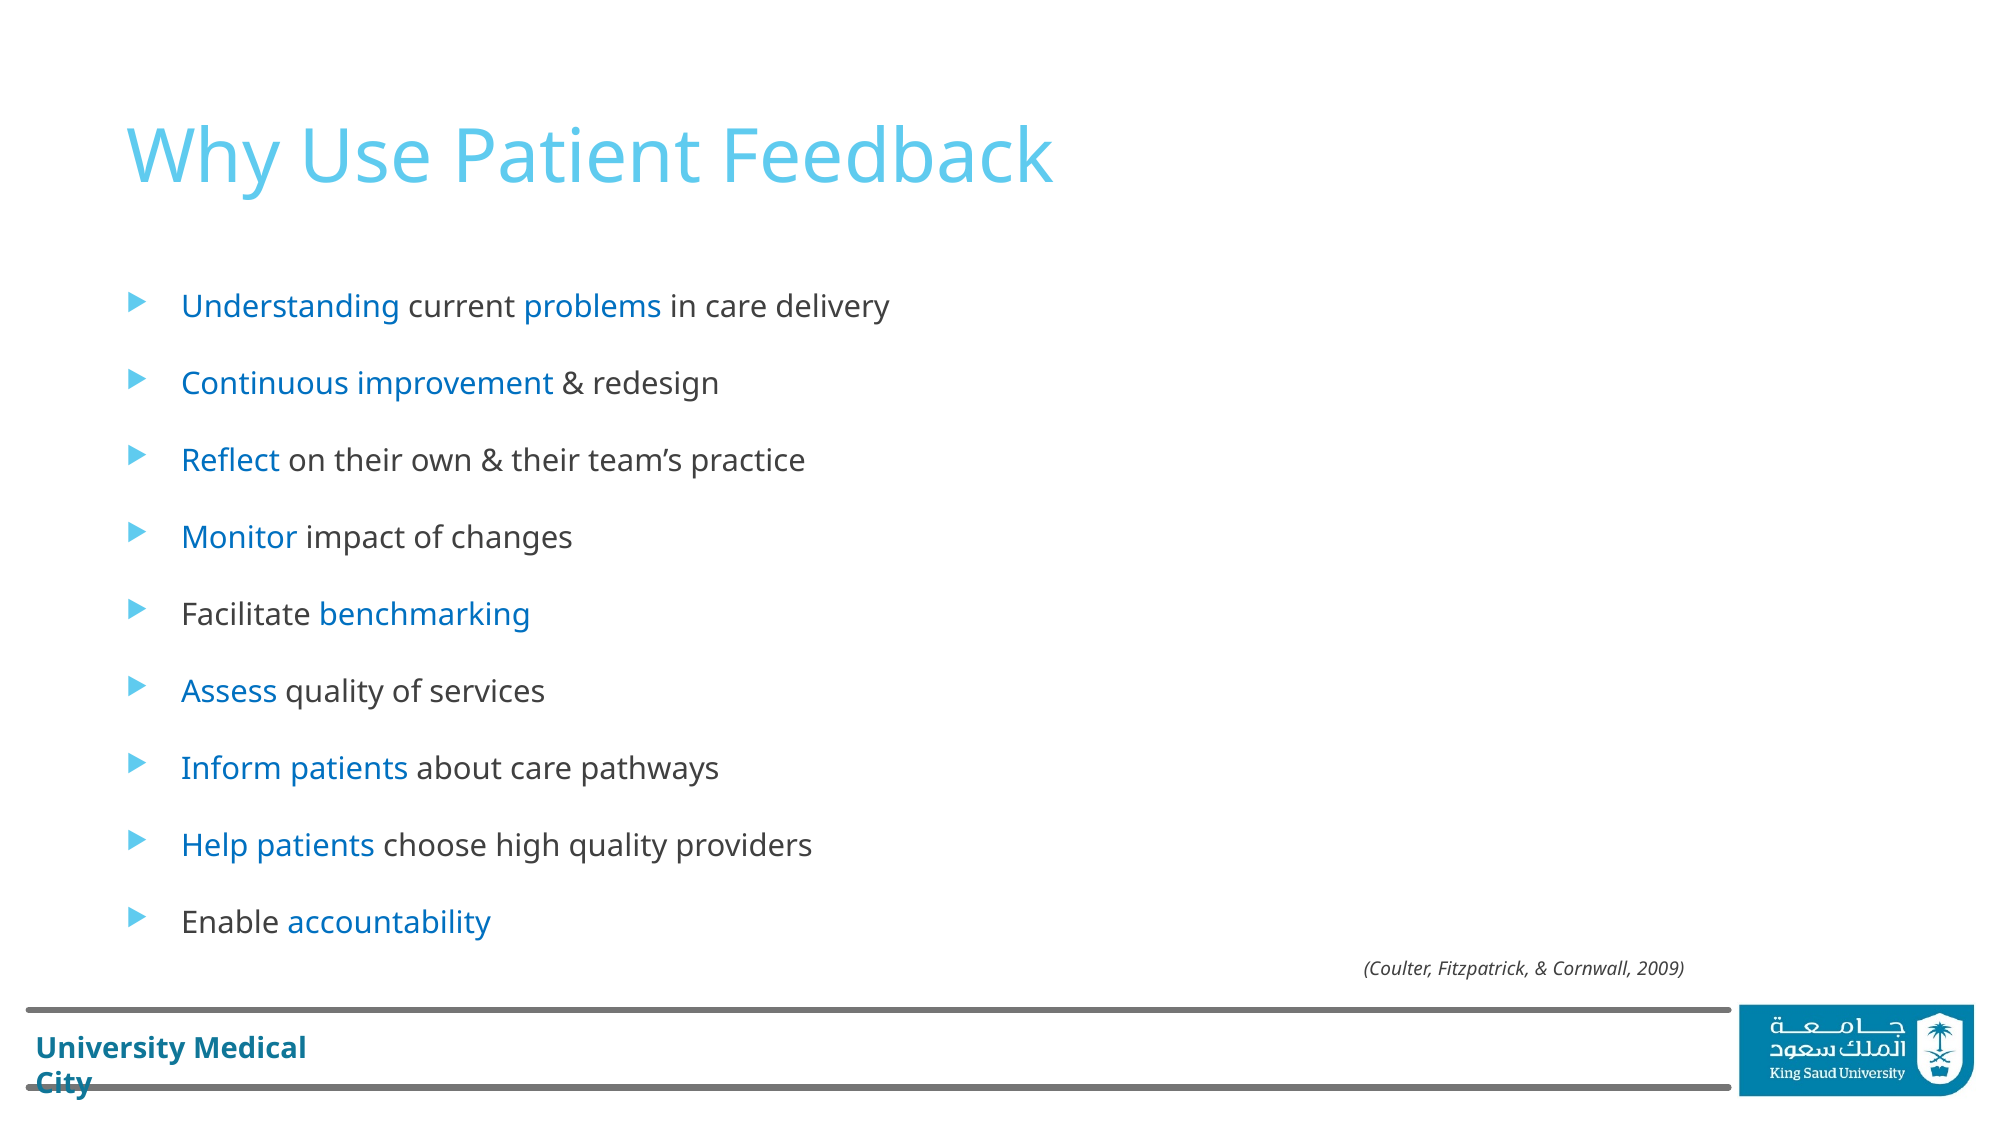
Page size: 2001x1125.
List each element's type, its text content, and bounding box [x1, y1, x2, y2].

picture [1737, 1002, 1976, 1099]
title Why Use Patient Feedback [111, 99, 1522, 256]
list Understanding current problems in care delivery Continuous improvement & redesign Reflect on their own & their team’s practice Monitor impact of changes Facilitate benchmarking Assess quality of services Inform patients about care pathways Help patients choose high quality providers Enable accountability (Coulter, Fitzpatrick, & Cornwall, 2009) [111, 256, 1700, 992]
